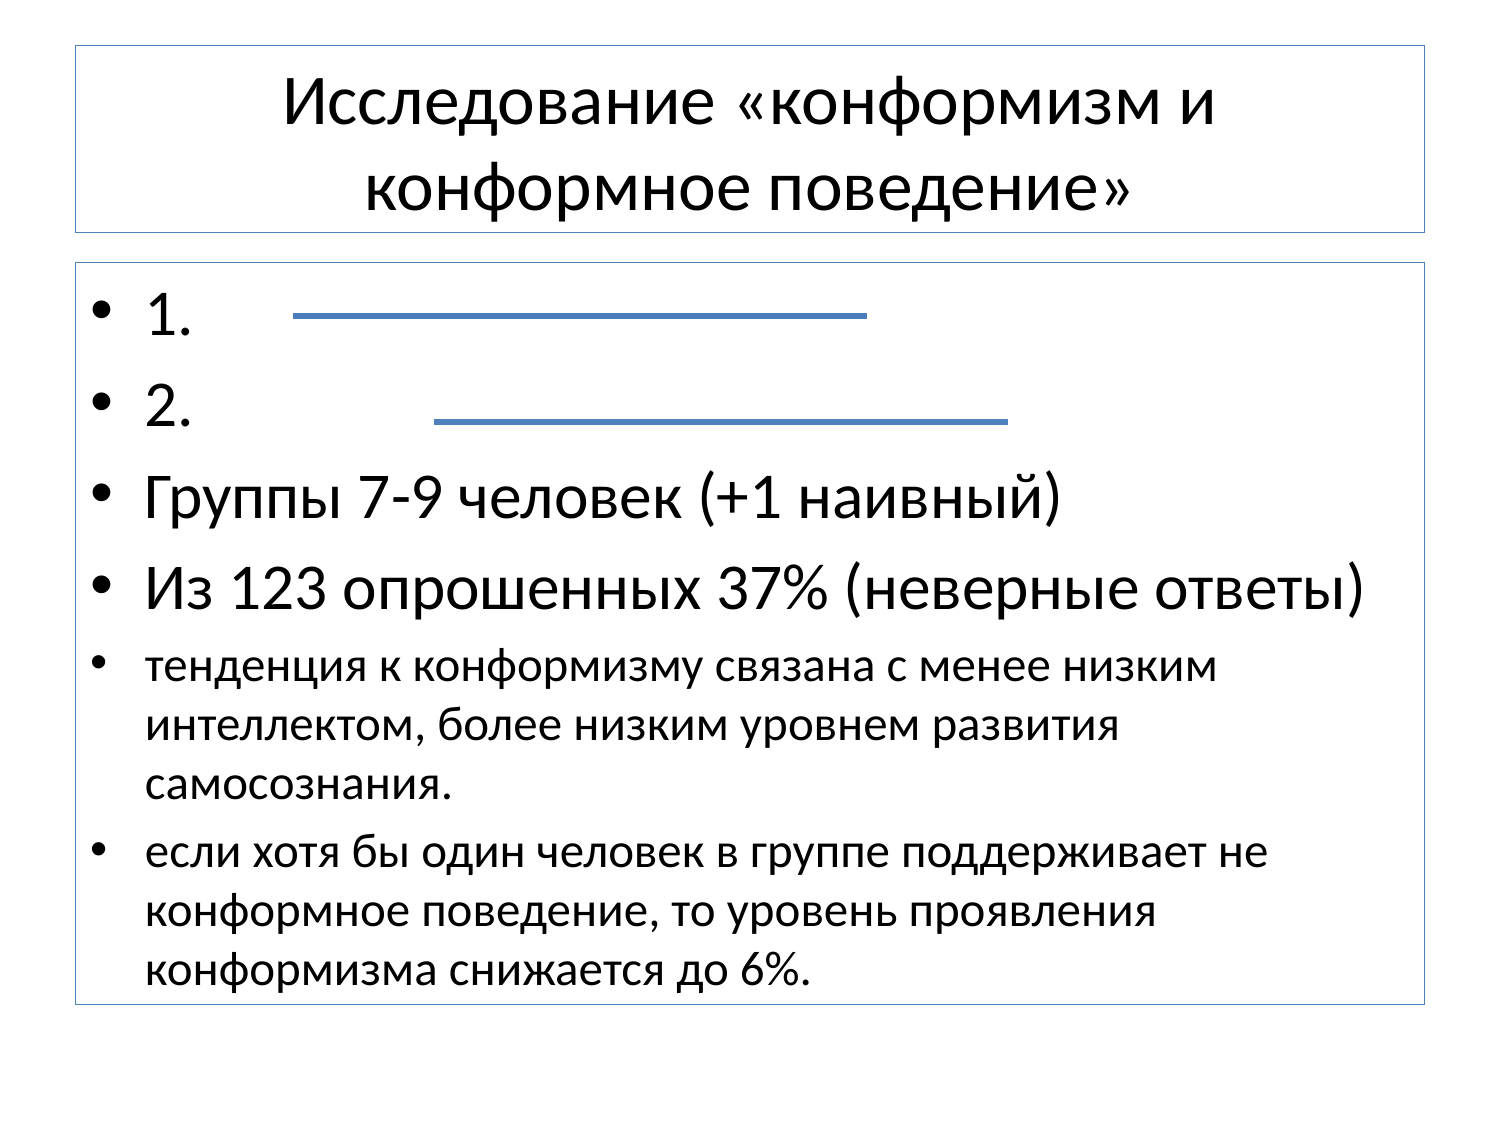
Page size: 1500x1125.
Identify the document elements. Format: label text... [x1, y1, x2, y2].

title Исследование «конформизм и конформное поведение» [75, 45, 1425, 233]
list 1. 2. Группы 7-9 человек (+1 наивный) Из 123 опрошенных 37% (неверные ответы) тенденция к конформизму связана с менее низким интеллектом, более низким уровнем развития самосознания. если хотя бы один человек в группе поддерживает не конформное поведение, то уровень проявления конформизма снижается до 6%. [75, 262, 1425, 1005]
